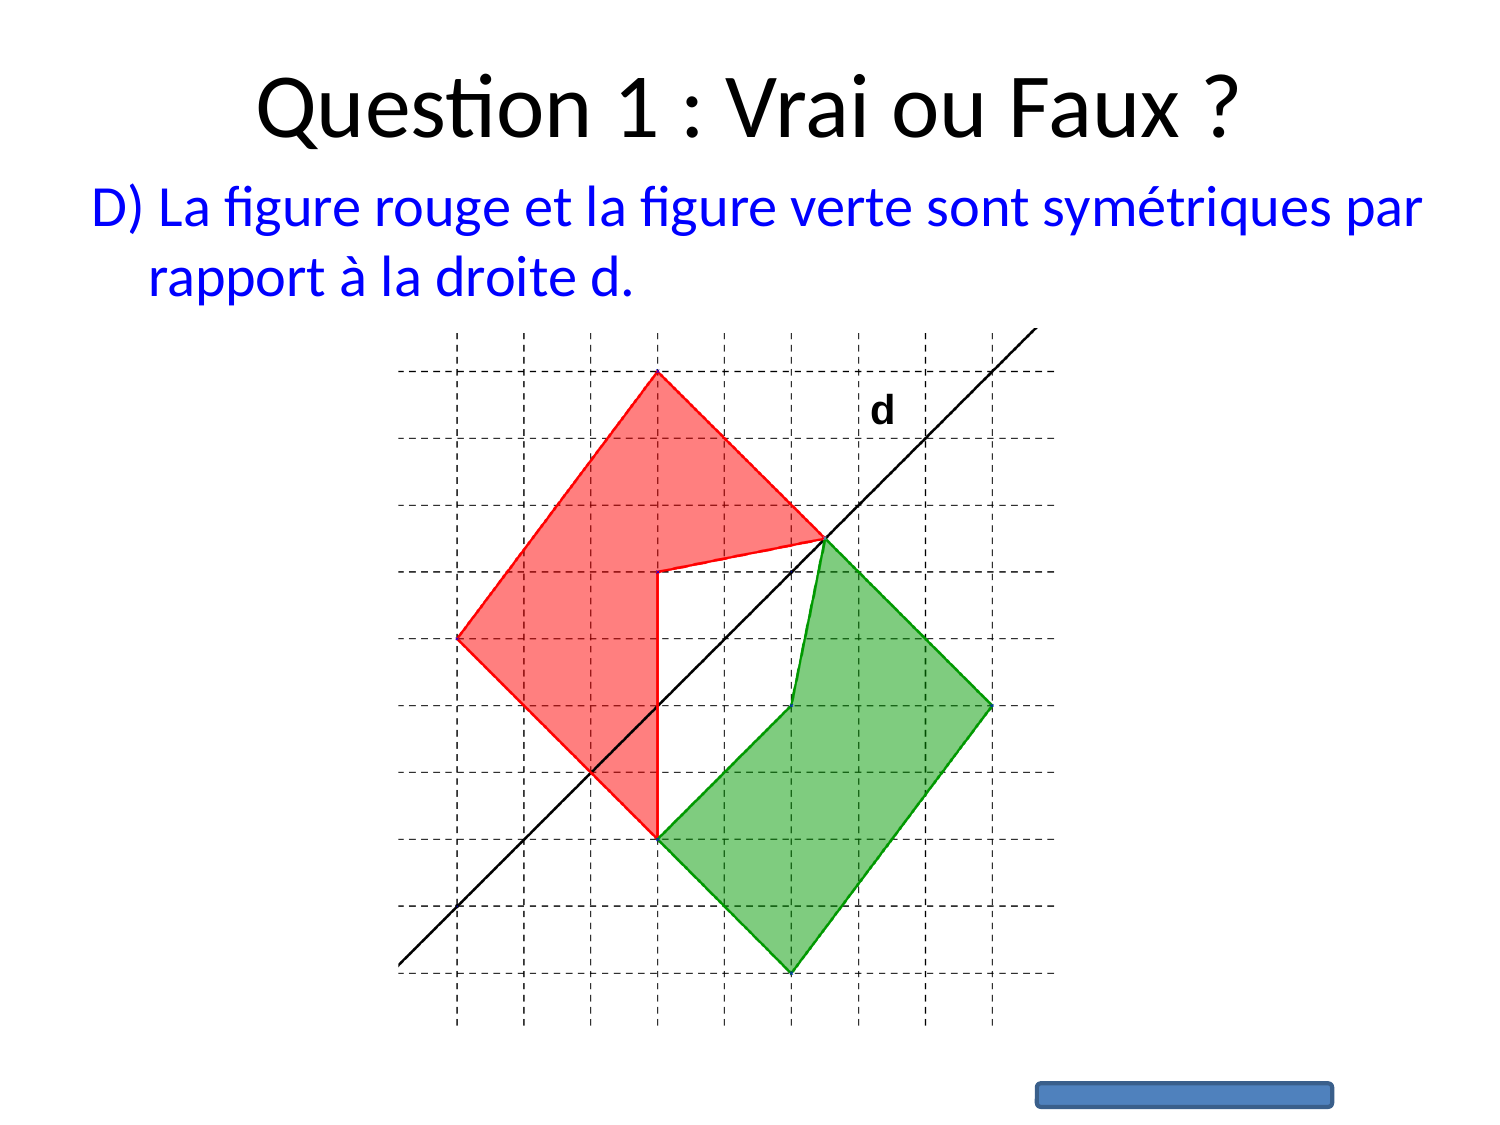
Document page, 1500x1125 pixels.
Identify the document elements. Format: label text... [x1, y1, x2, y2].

picture [398, 327, 1055, 1028]
text_box D) La figure rouge et la figure verte sont symétriques par rapport à la droite d. [76, 160, 1465, 338]
text_box [1034, 1081, 1335, 1110]
title Question 1 : Vrai ou Faux ? [74, 7, 1426, 196]
